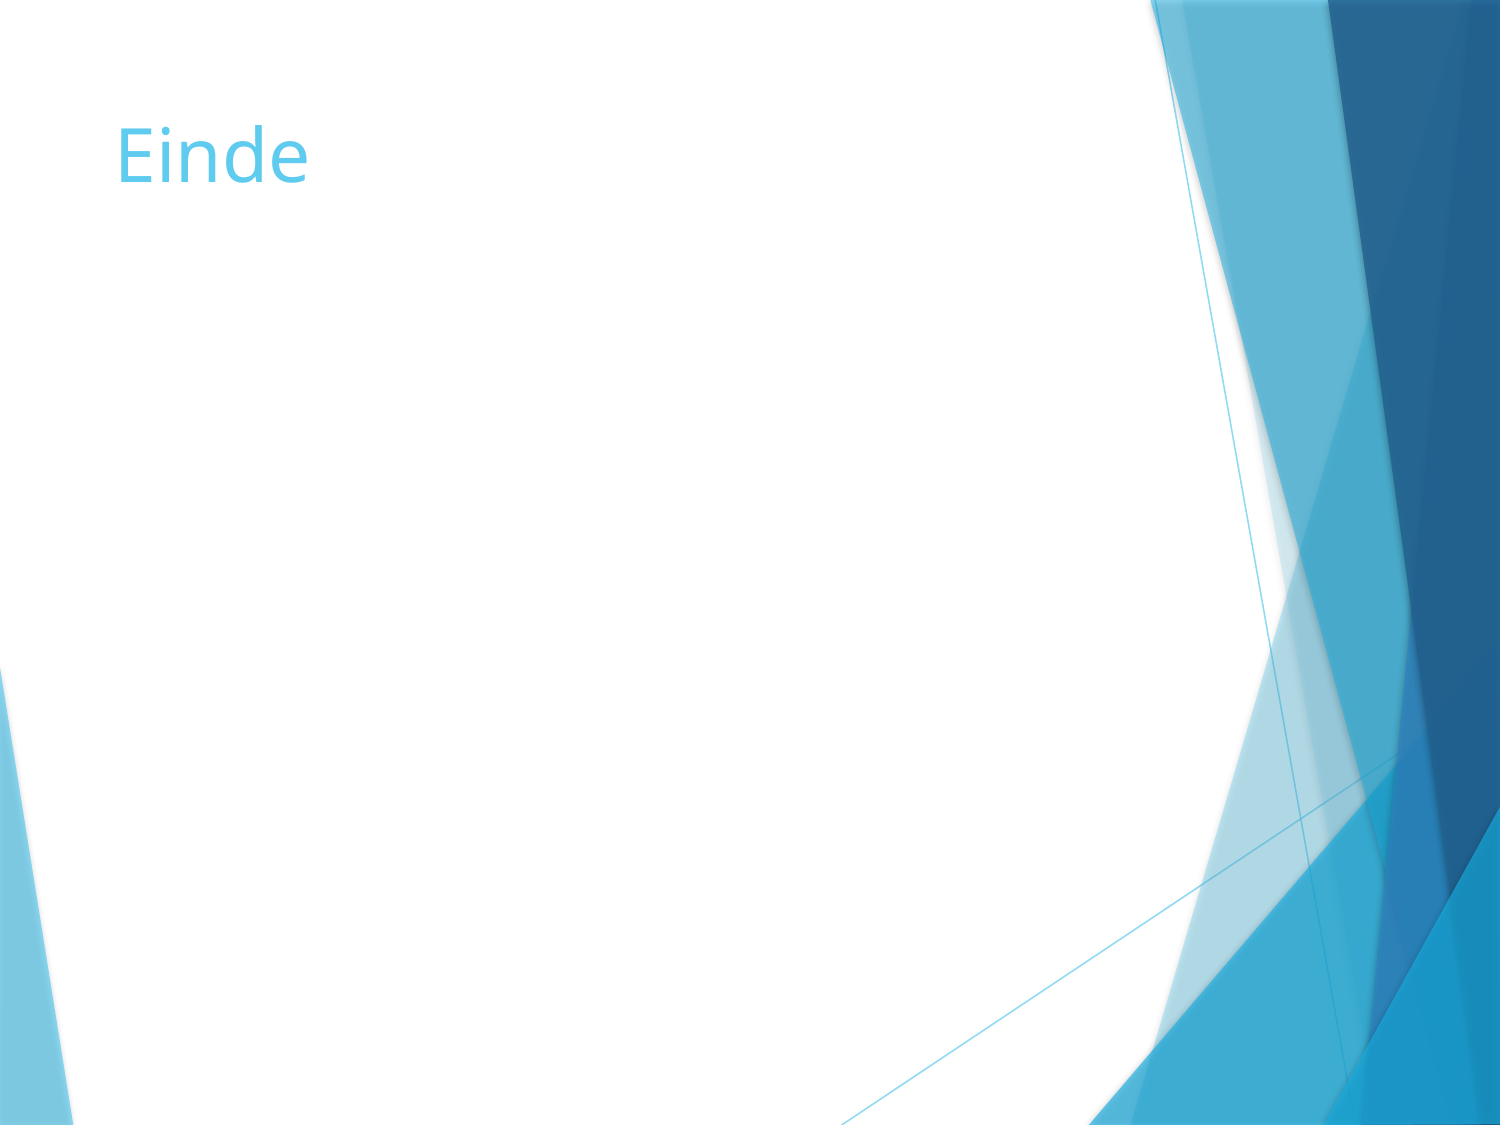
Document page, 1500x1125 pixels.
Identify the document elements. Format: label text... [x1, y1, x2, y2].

title Einde [99, 99, 1142, 317]
